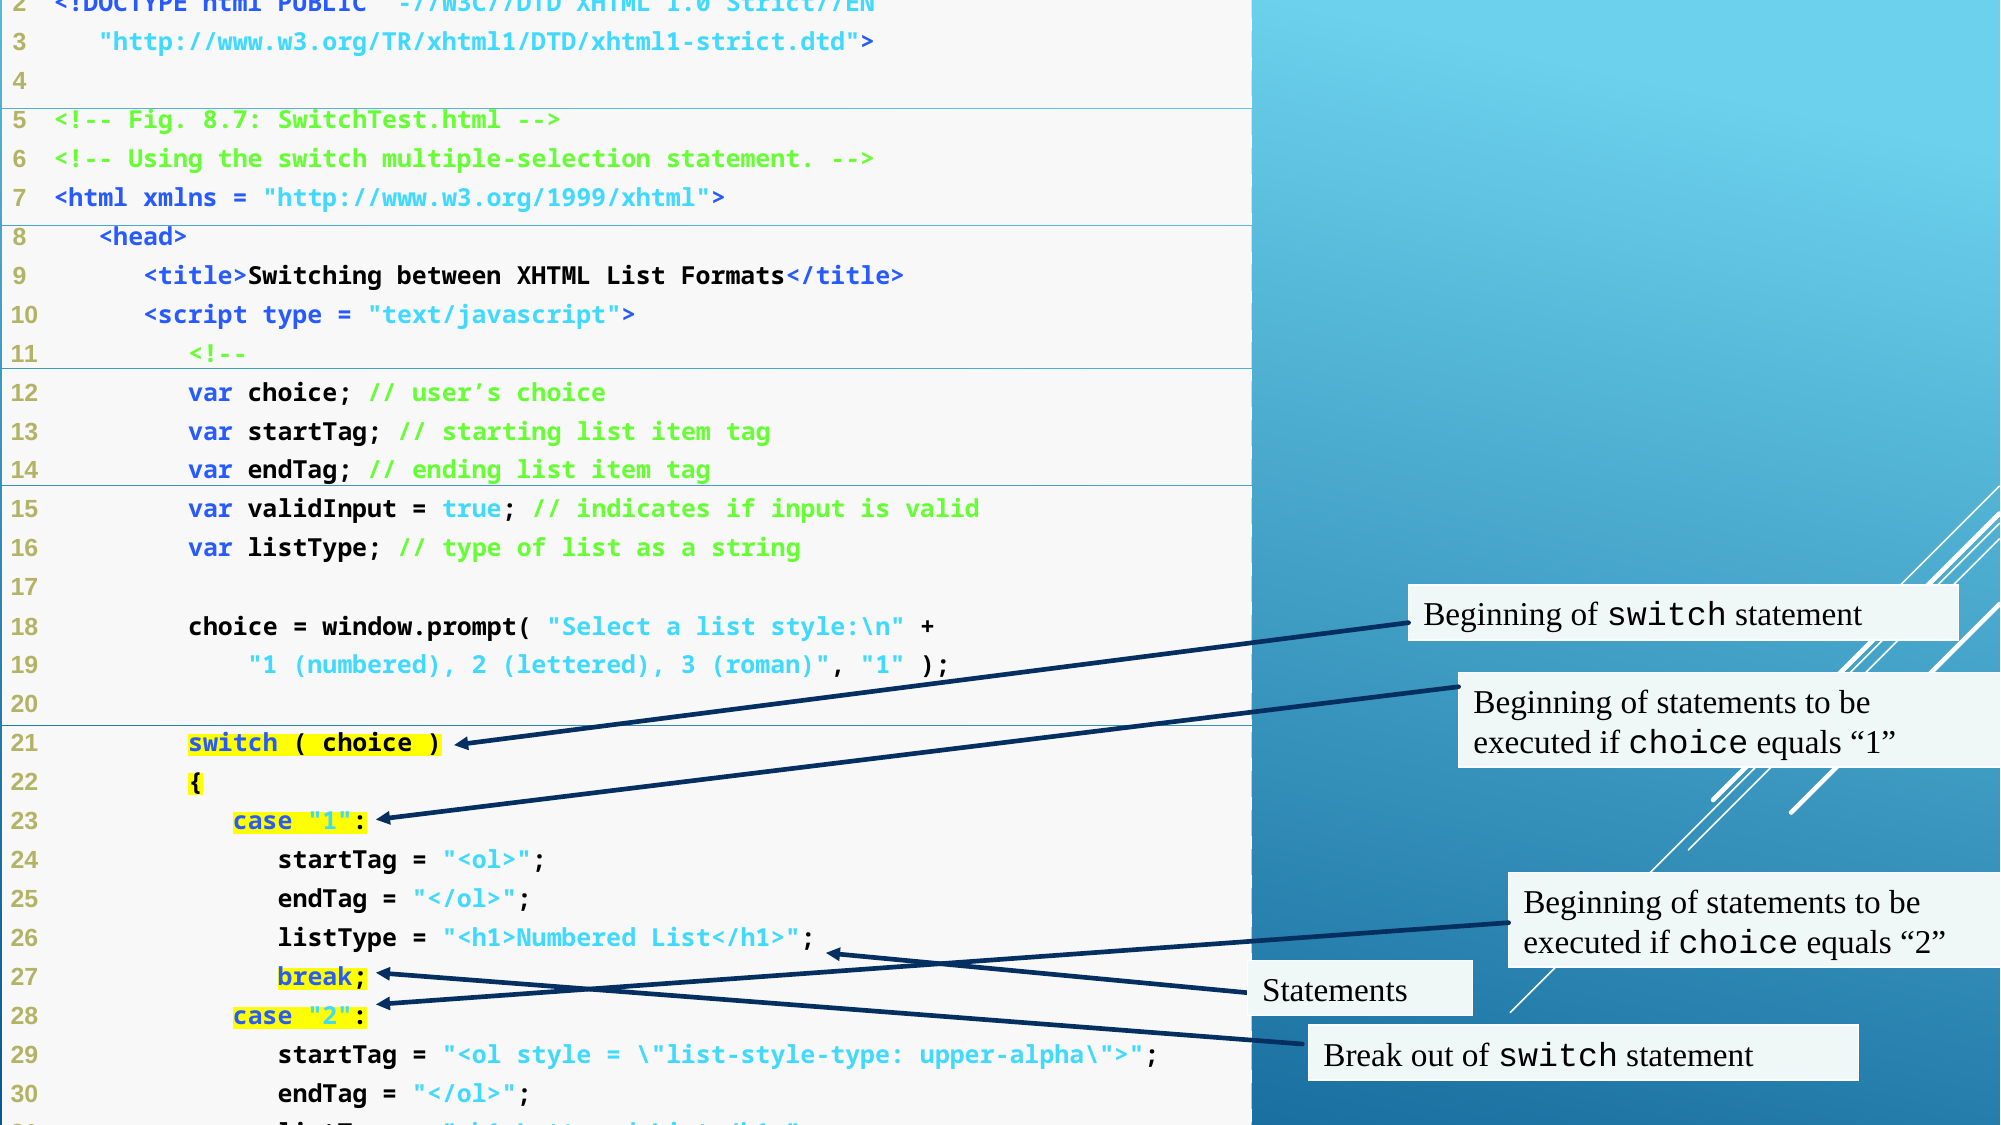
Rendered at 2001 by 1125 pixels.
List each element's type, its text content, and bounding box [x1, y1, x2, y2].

text_box Break out of switch statement [1308, 1025, 1859, 1080]
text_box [0, 0, 1262, 1125]
text_box Beginning of statements to be executed if choice equals “1” [1458, 672, 2000, 768]
text_box [1262, 684, 1461, 714]
text_box [1262, 620, 1411, 644]
text_box Beginning of switch statement [1408, 585, 1959, 640]
text_box [1262, 920, 1511, 943]
text_box Beginning of statements to be executed if choice equals “2” [1508, 872, 2000, 968]
text_box Statements [1262, 960, 1473, 1016]
text_box [1262, 1038, 1305, 1047]
